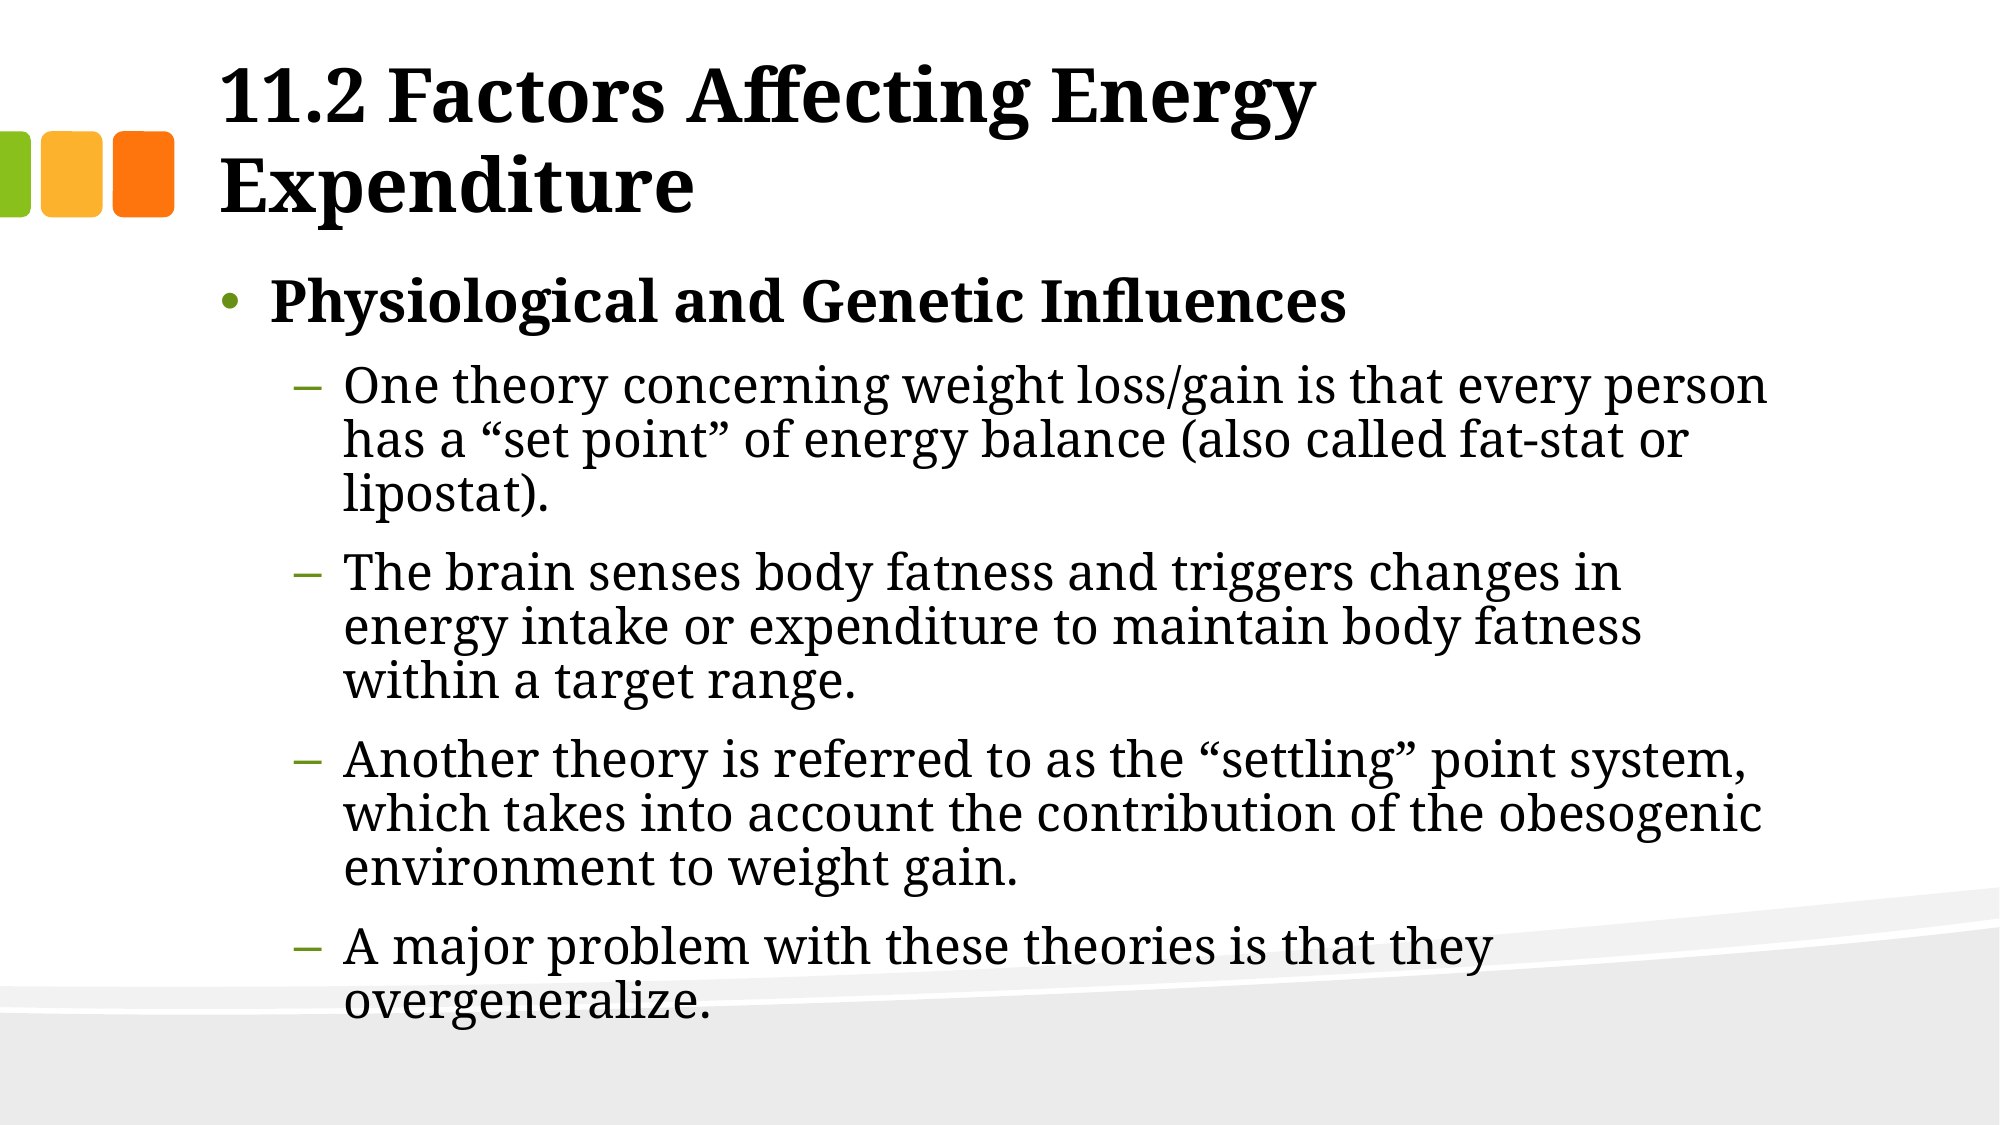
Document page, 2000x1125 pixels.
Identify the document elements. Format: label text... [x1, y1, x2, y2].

title 11.2 Factors Affecting Energy Expenditure [199, 24, 1800, 238]
list Physiological and Genetic Influences One theory concerning weight loss/gain is that every person has a “set point” of energy balance (also called fat-stat or lipostat). The brain senses body fatness and triggers changes in energy intake or expenditure to maintain body fatness within a target range. Another theory is referred to as the “settling” point system, which takes into account the contribution of the obesogenic environment to weight gain. A major problem with these theories is that they overgeneralize. [199, 262, 1800, 1013]
